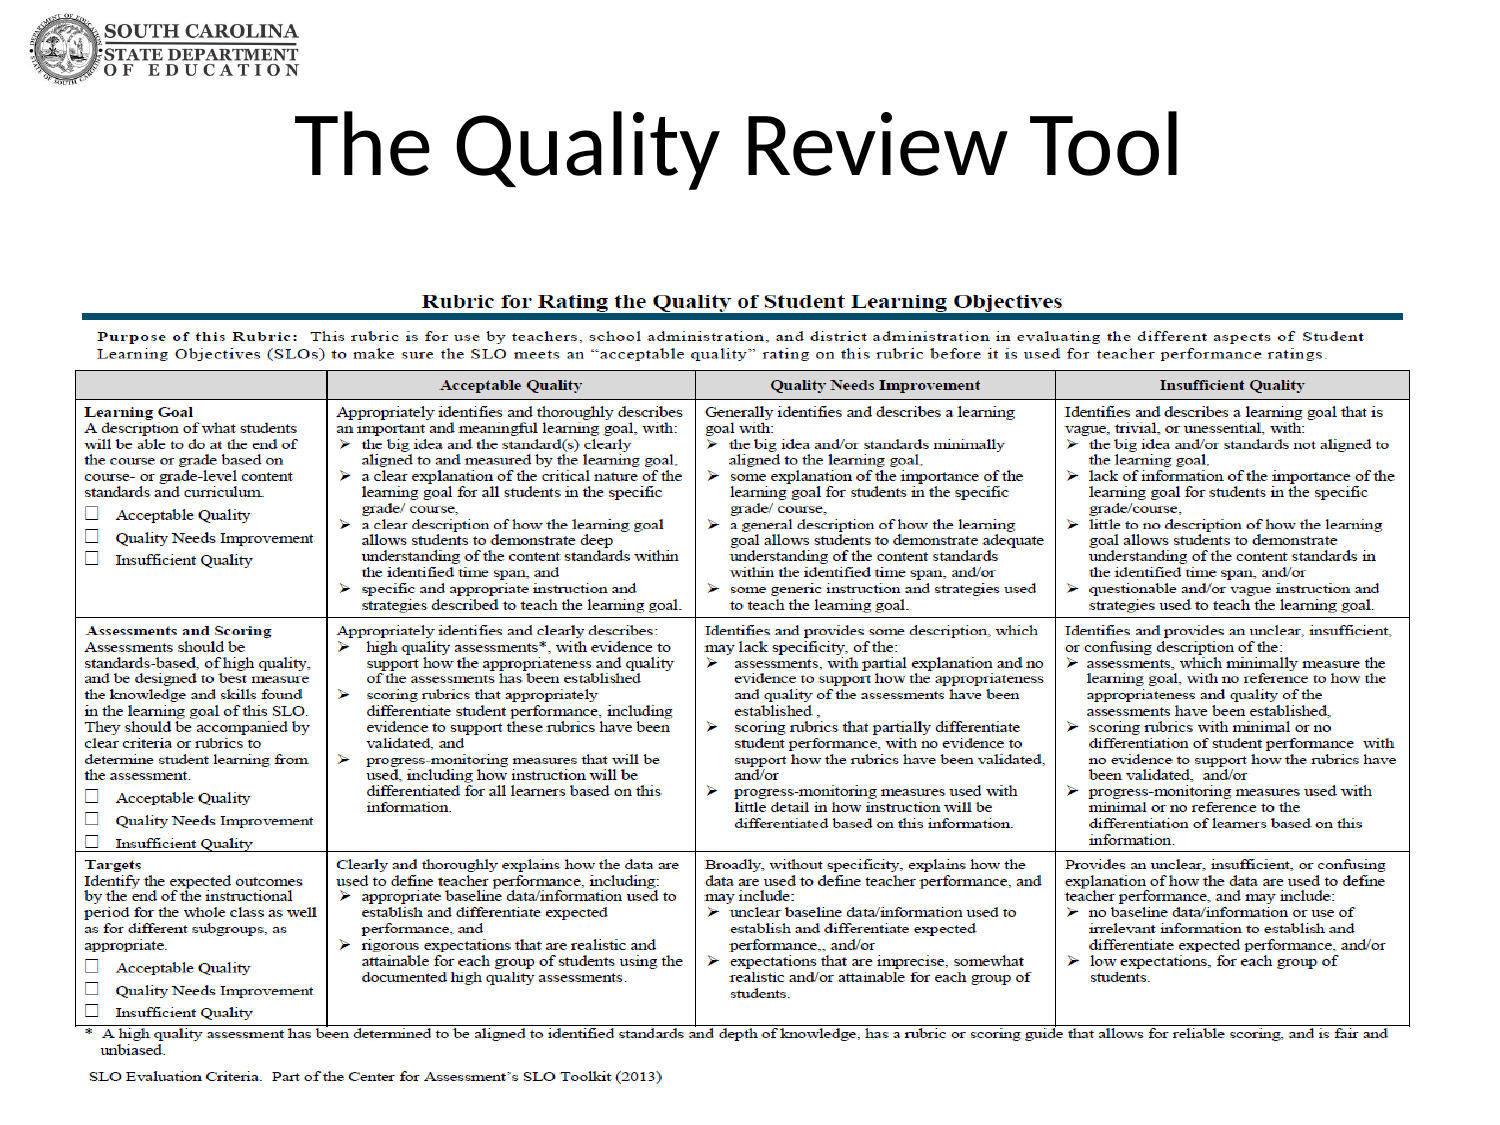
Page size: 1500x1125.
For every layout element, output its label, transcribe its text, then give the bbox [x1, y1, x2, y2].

picture [24, 12, 313, 90]
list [62, 274, 1426, 1101]
title The Quality Review Tool [75, 45, 1425, 233]
